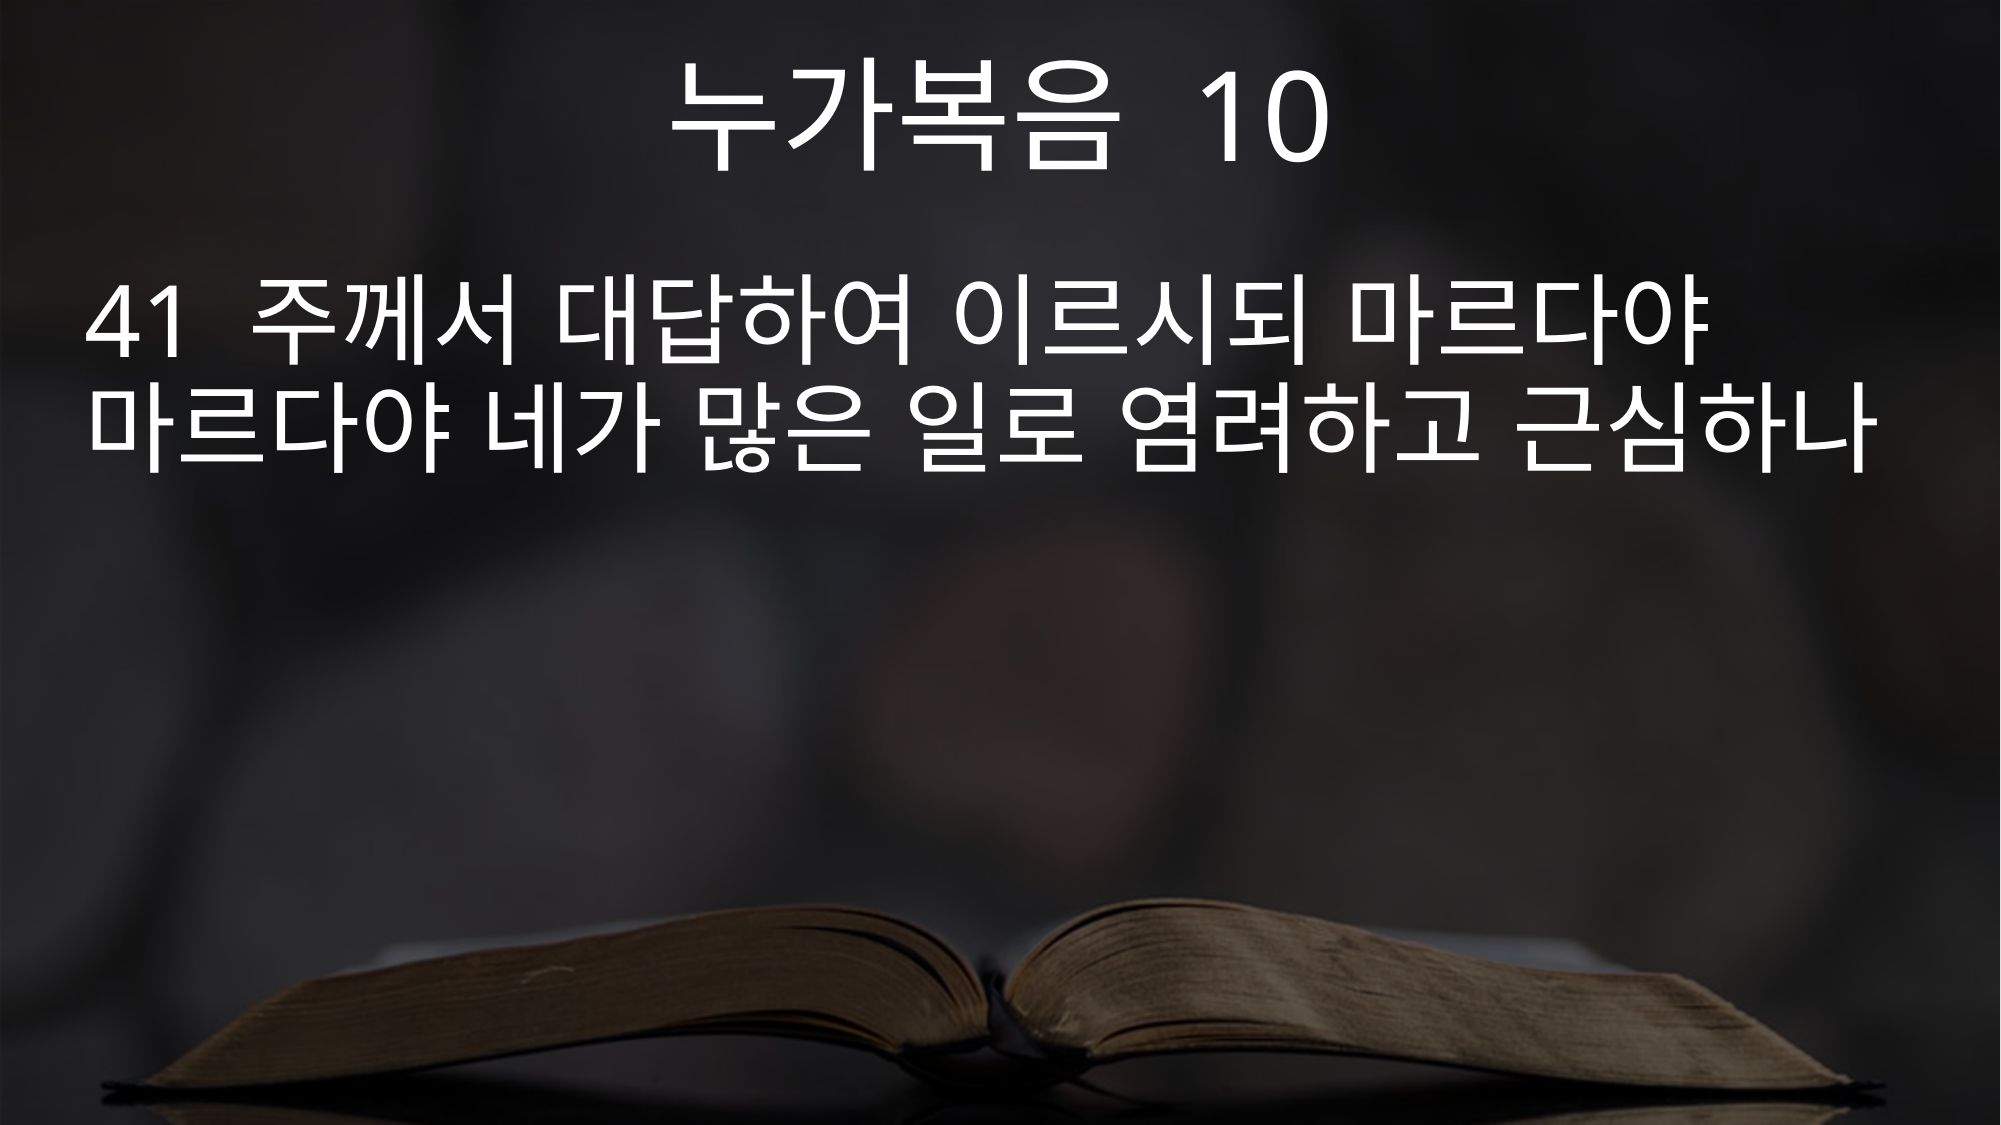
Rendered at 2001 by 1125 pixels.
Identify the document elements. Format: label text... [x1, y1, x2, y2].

list 41 주께서 대답하여 이르시되 마르다야 마르다야 네가 많은 일로 염려하고 근심하나 [69, 263, 1953, 423]
footer 누가복음 10 [0, 32, 2000, 192]
picture [0, 0, 2001, 1125]
